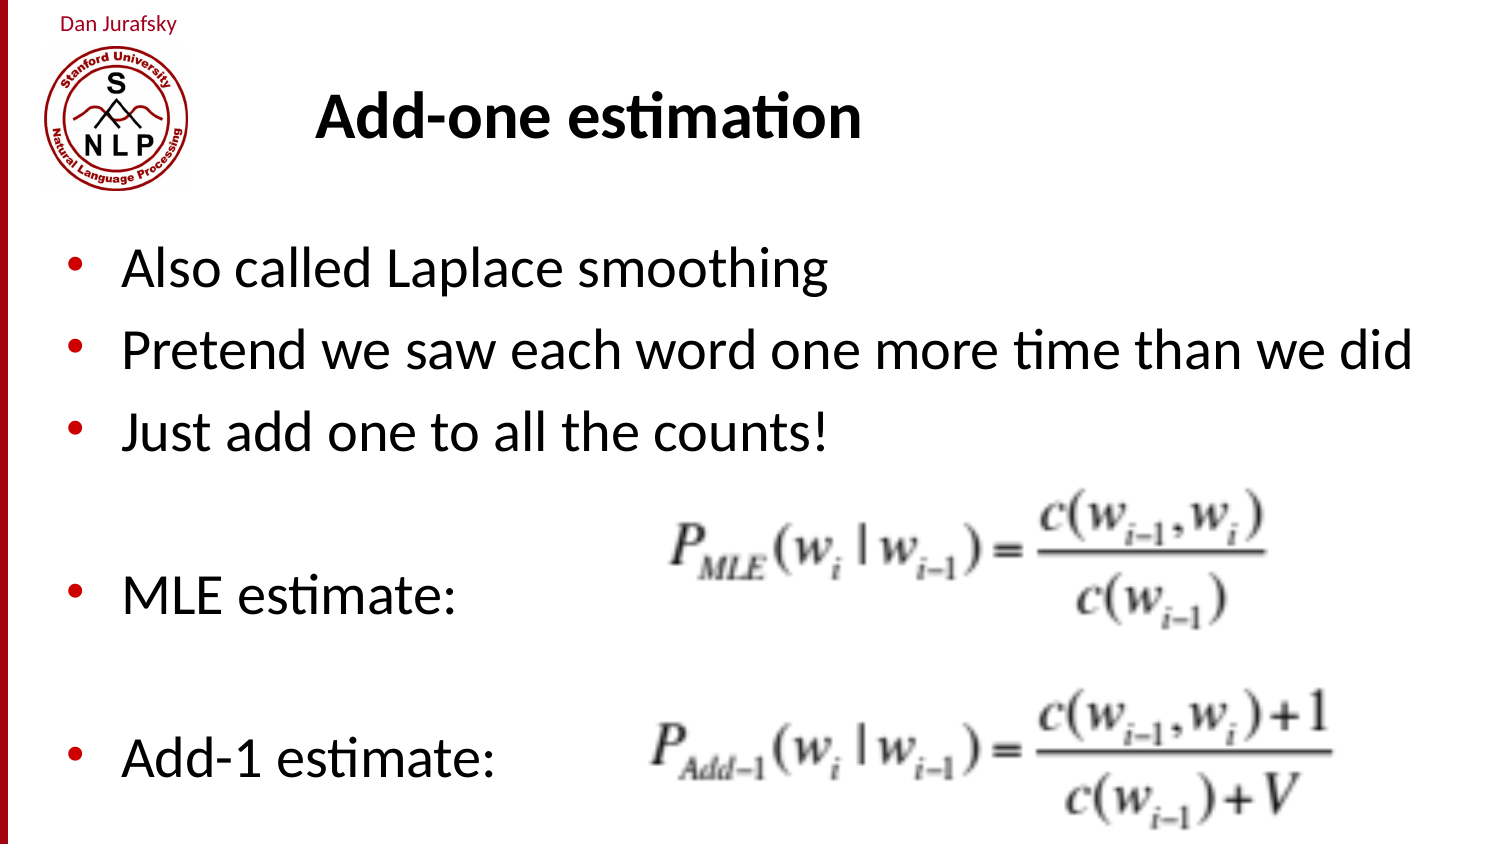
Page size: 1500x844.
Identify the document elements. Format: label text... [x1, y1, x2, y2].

picture [44, 46, 188, 191]
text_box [642, 670, 1341, 835]
title Add-one estimation [300, 0, 1475, 160]
list Also called Laplace smoothing Pretend we saw each word one more time than we did Just add one to all the counts! MLE estimate: Add-1 estimate: [50, 221, 1450, 769]
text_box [662, 470, 1274, 635]
